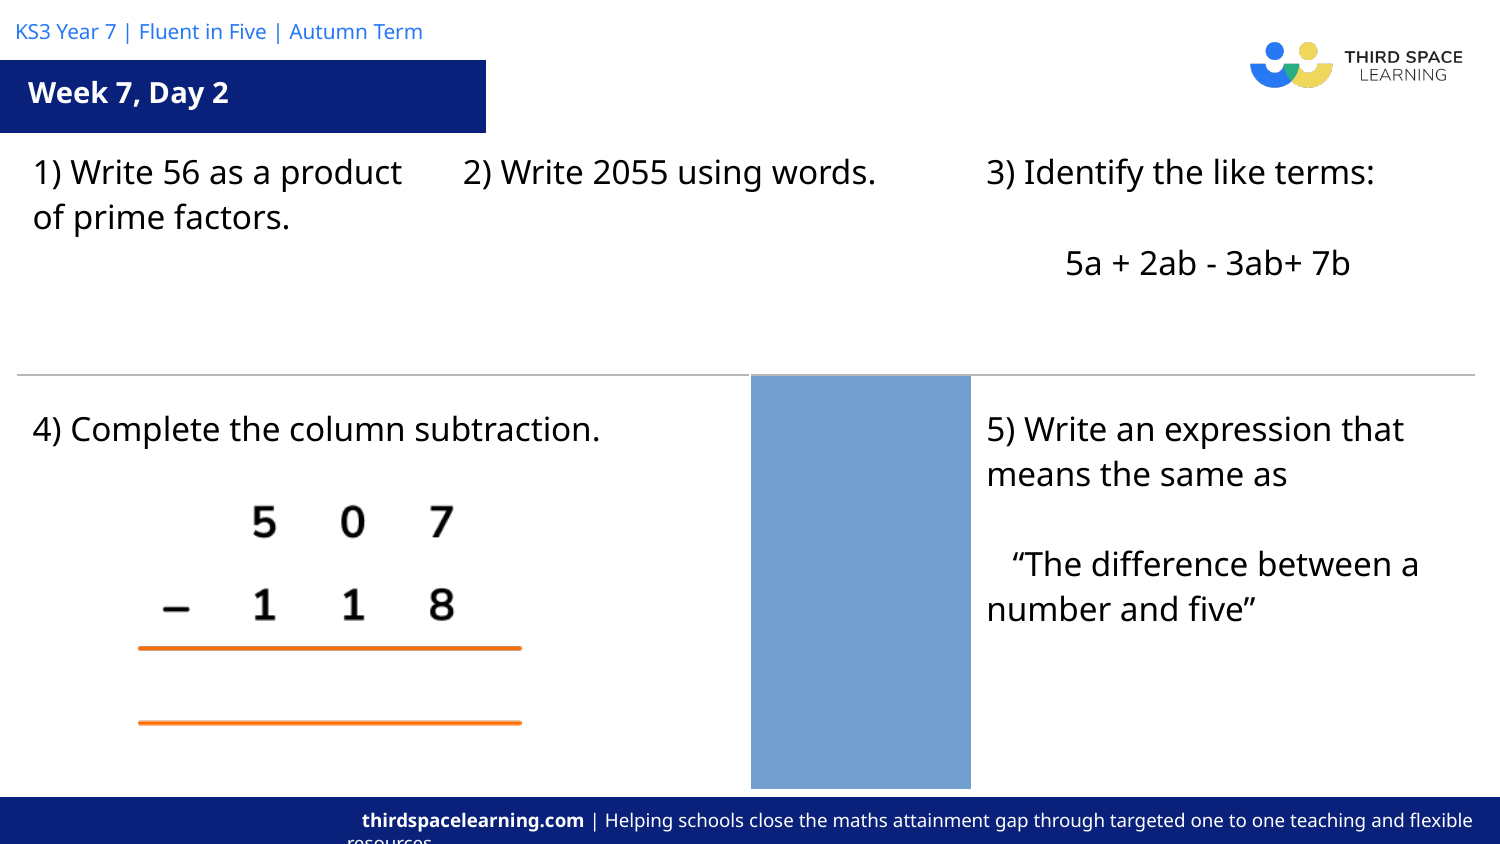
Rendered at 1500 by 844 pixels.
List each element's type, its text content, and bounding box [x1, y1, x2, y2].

picture [1250, 33, 1465, 99]
table_cell 5) Write an expression that means the same as “The difference between a number and five” [972, 376, 1474, 788]
table_header 2) Write 2055 using words. [449, 142, 971, 374]
picture [138, 493, 522, 726]
table_header 3) Identify the like terms: 5a + 2ab - 3ab+ 7b [972, 142, 1474, 374]
text_box Week 7, Day 2 [13, 59, 383, 125]
table_header 1) Write 56 as a product of prime factors. [19, 142, 447, 374]
table_cell 4) Complete the column subtraction. [19, 376, 749, 788]
